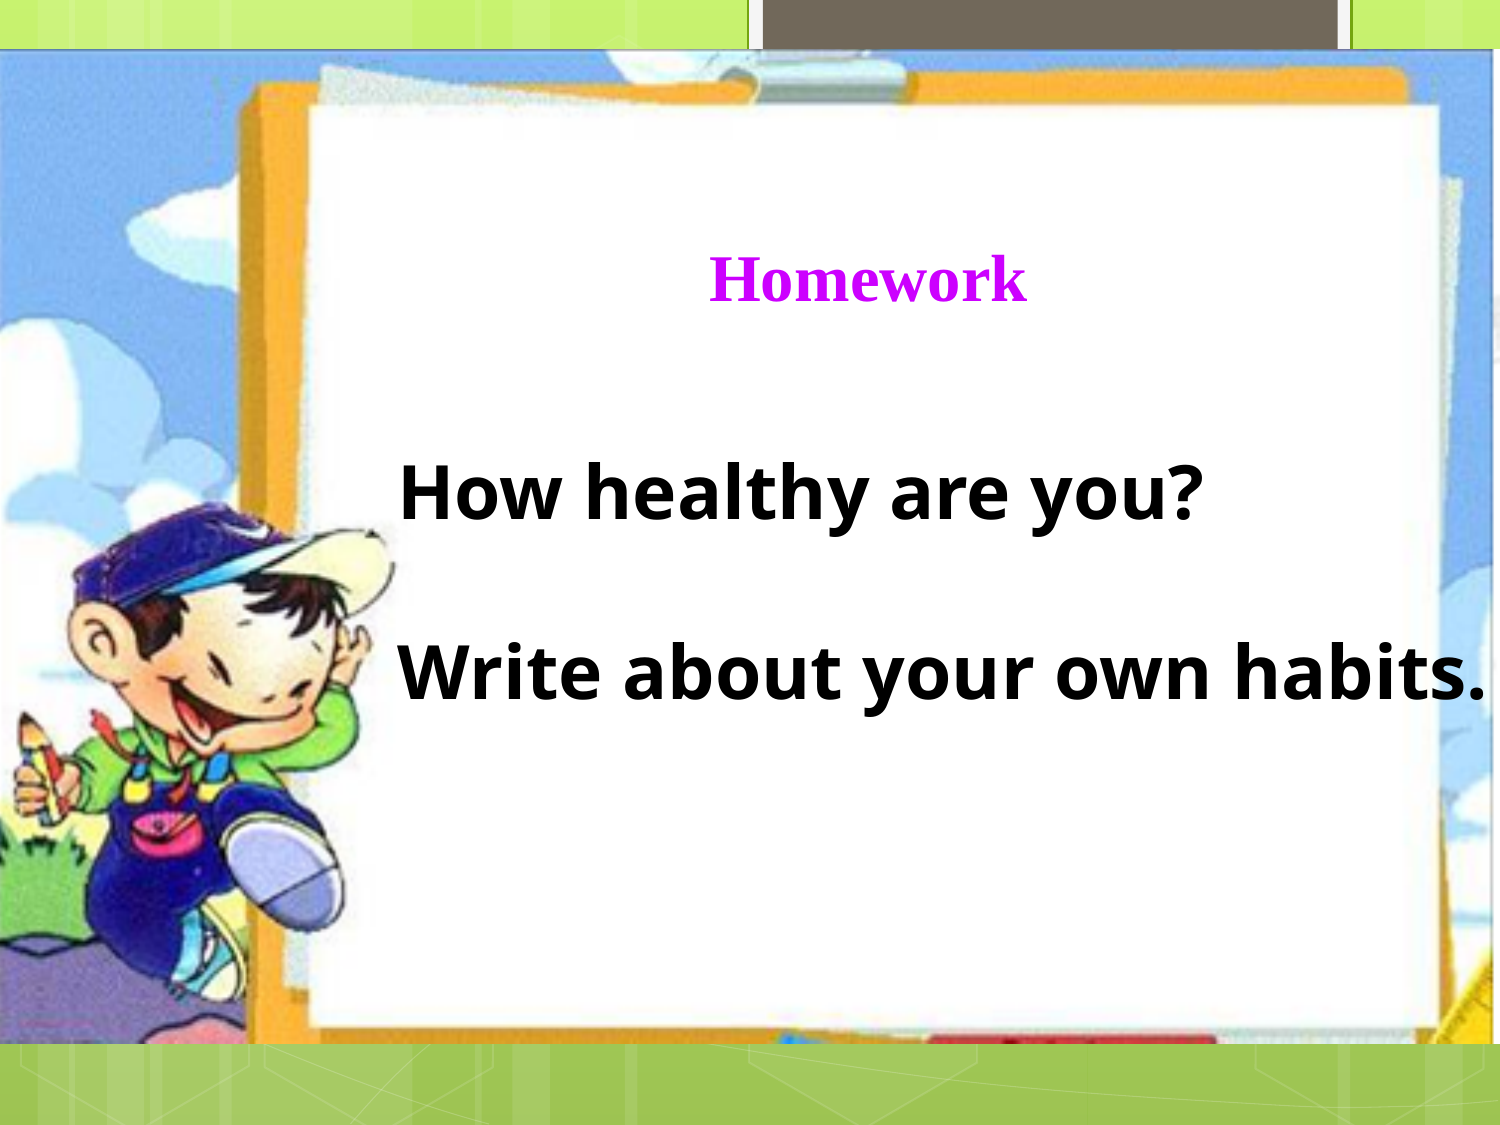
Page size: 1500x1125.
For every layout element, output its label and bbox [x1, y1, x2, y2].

picture [0, 49, 1500, 1044]
